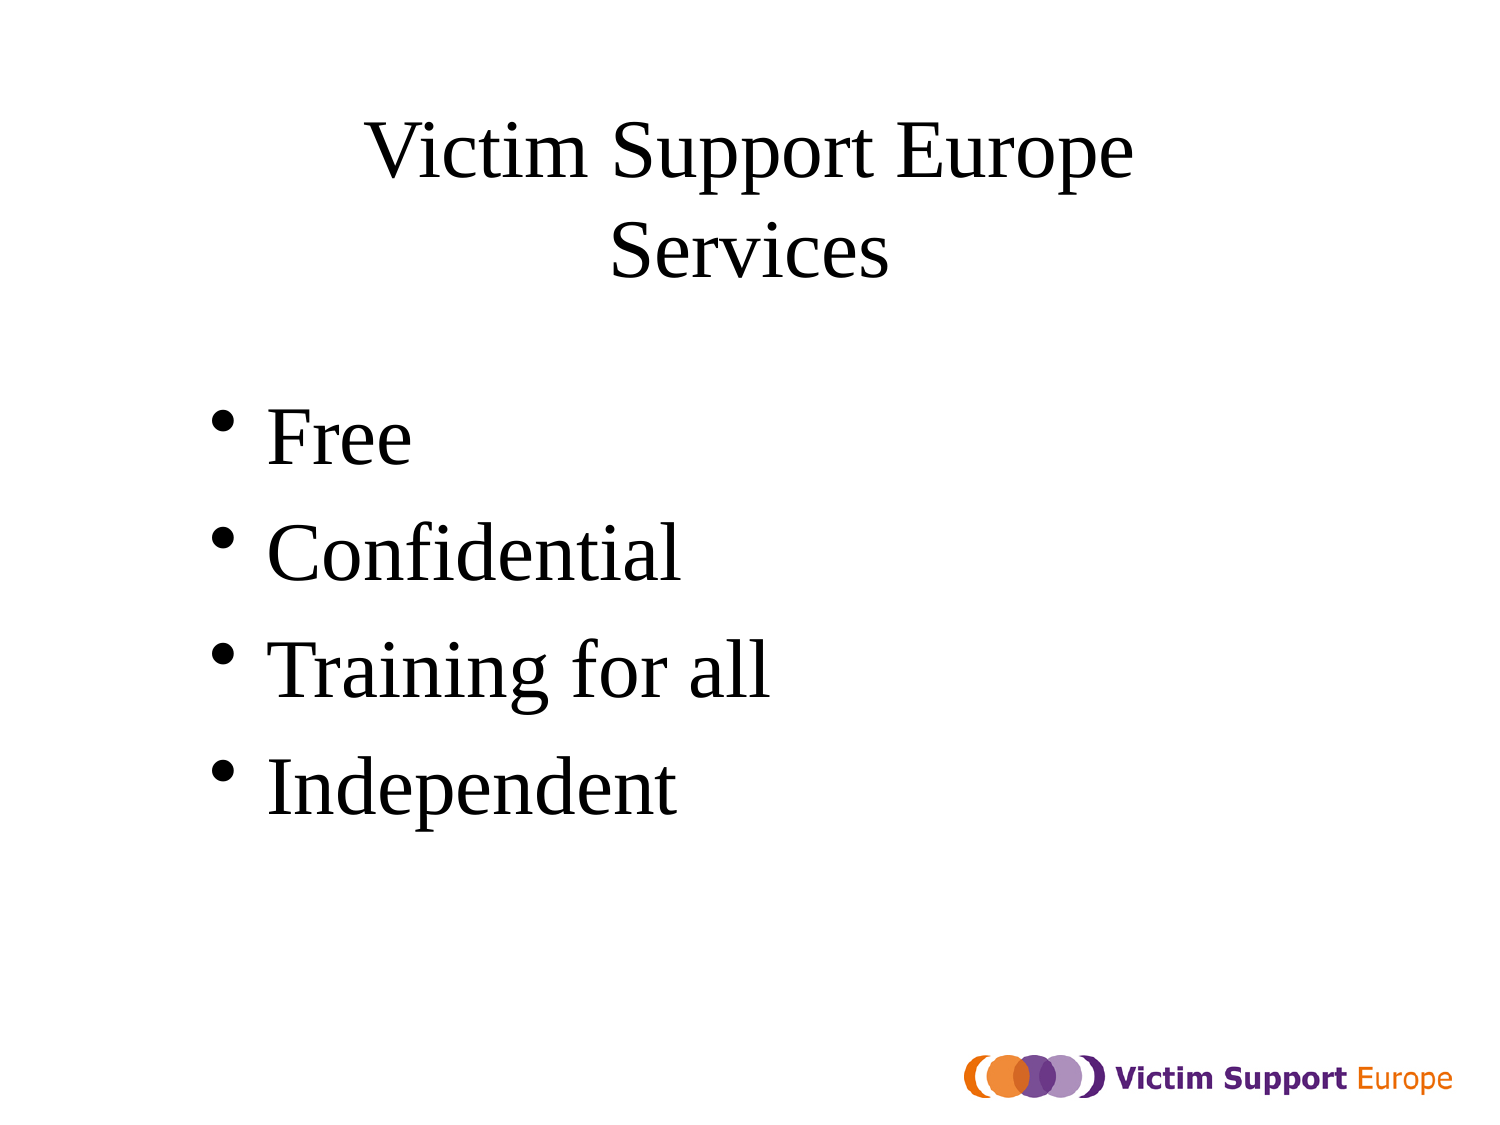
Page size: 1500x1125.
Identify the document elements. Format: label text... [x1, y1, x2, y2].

title Victim Support Europe Services [112, 99, 1388, 288]
picture [915, 1027, 1500, 1125]
list Free Confidential Training for all Independent [194, 373, 1388, 918]
